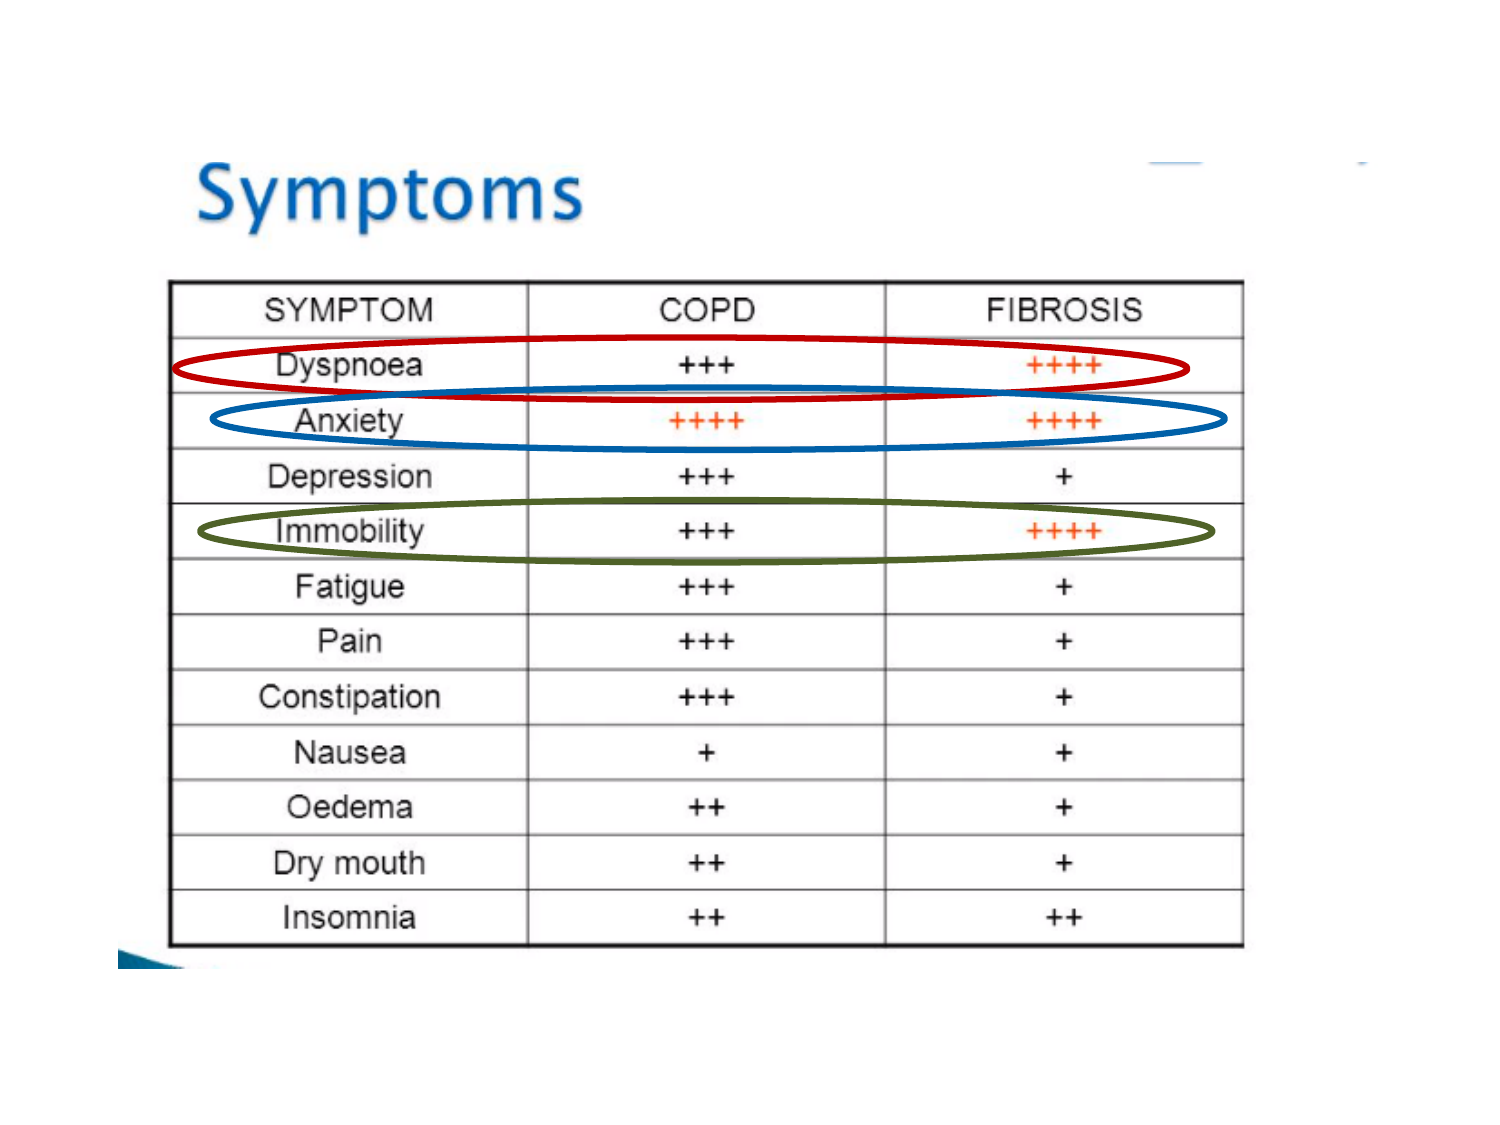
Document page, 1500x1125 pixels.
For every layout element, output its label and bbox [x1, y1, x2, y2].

picture [118, 162, 1388, 970]
